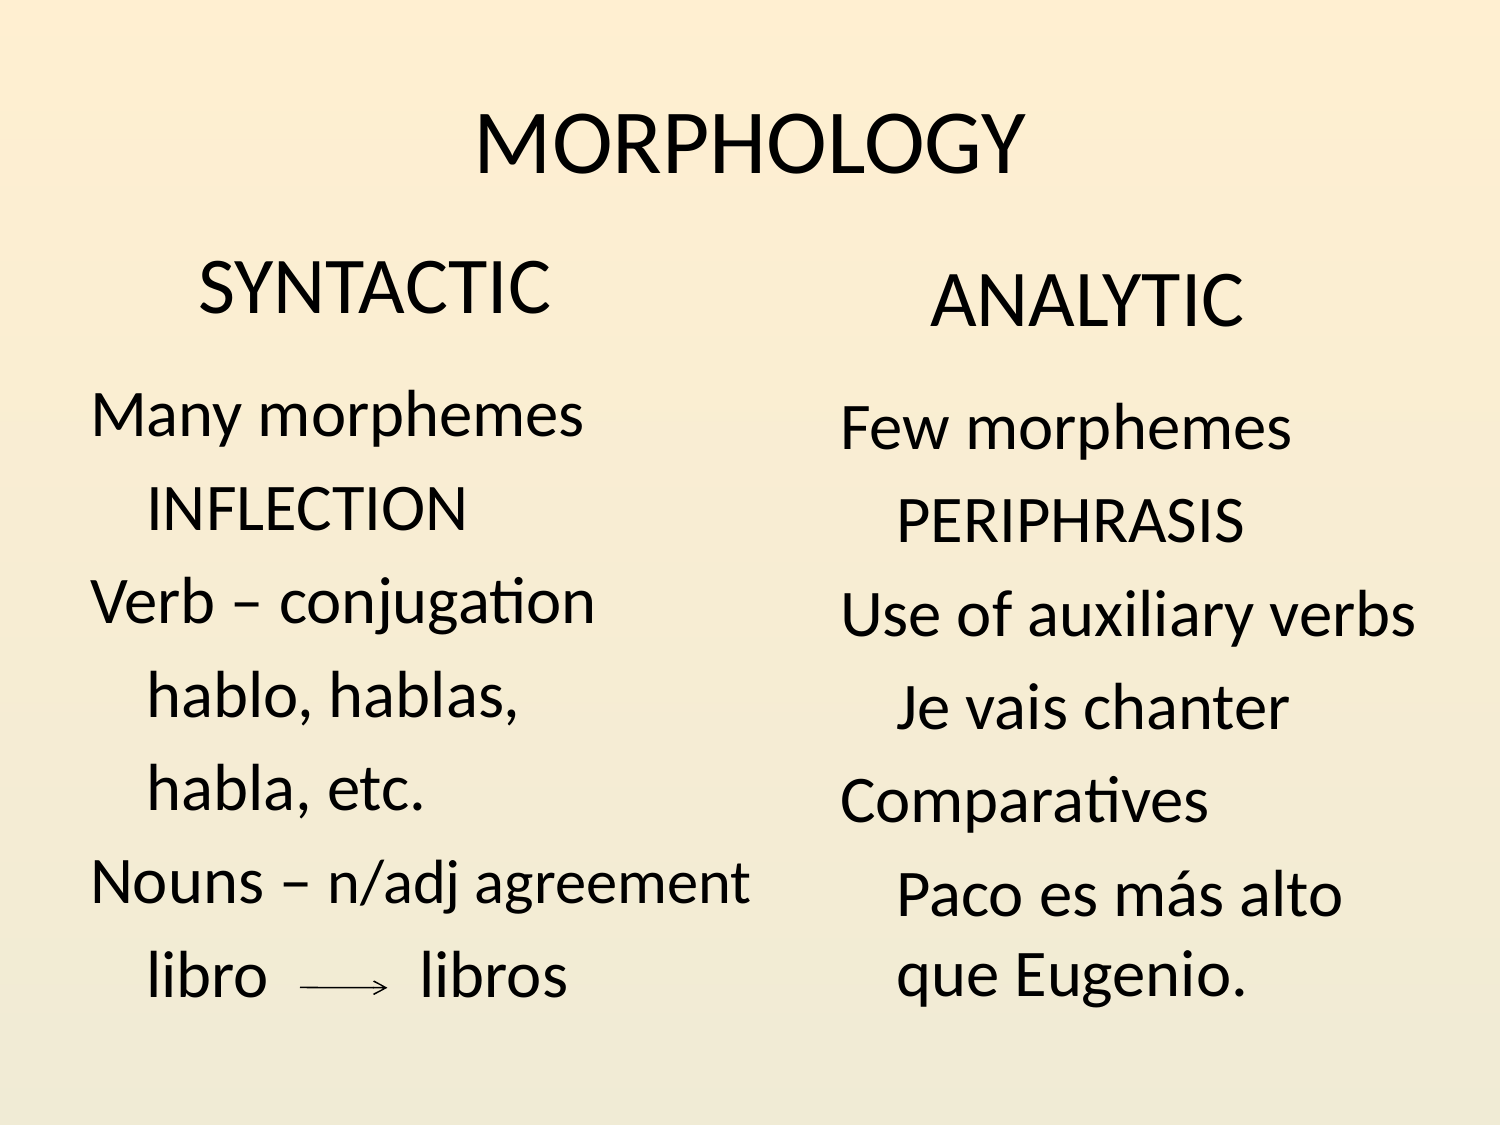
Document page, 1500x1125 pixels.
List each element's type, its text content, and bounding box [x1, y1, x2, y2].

text_box ANALYTIC [787, 237, 1388, 350]
text_box MORPHOLOGY [74, 74, 1425, 200]
text_box Many morphemes INFLECTION Verb – conjugation hablo, hablas, habla, etc. Nouns – n/adj agreement libro libros [75, 362, 800, 1063]
list Few morphemes PERIPHRASIS Use of auxiliary verbs Je vais chanter Comparatives Paco es más alto que Eugenio. [825, 375, 1438, 1050]
title SYNTACTIC [75, 224, 675, 338]
